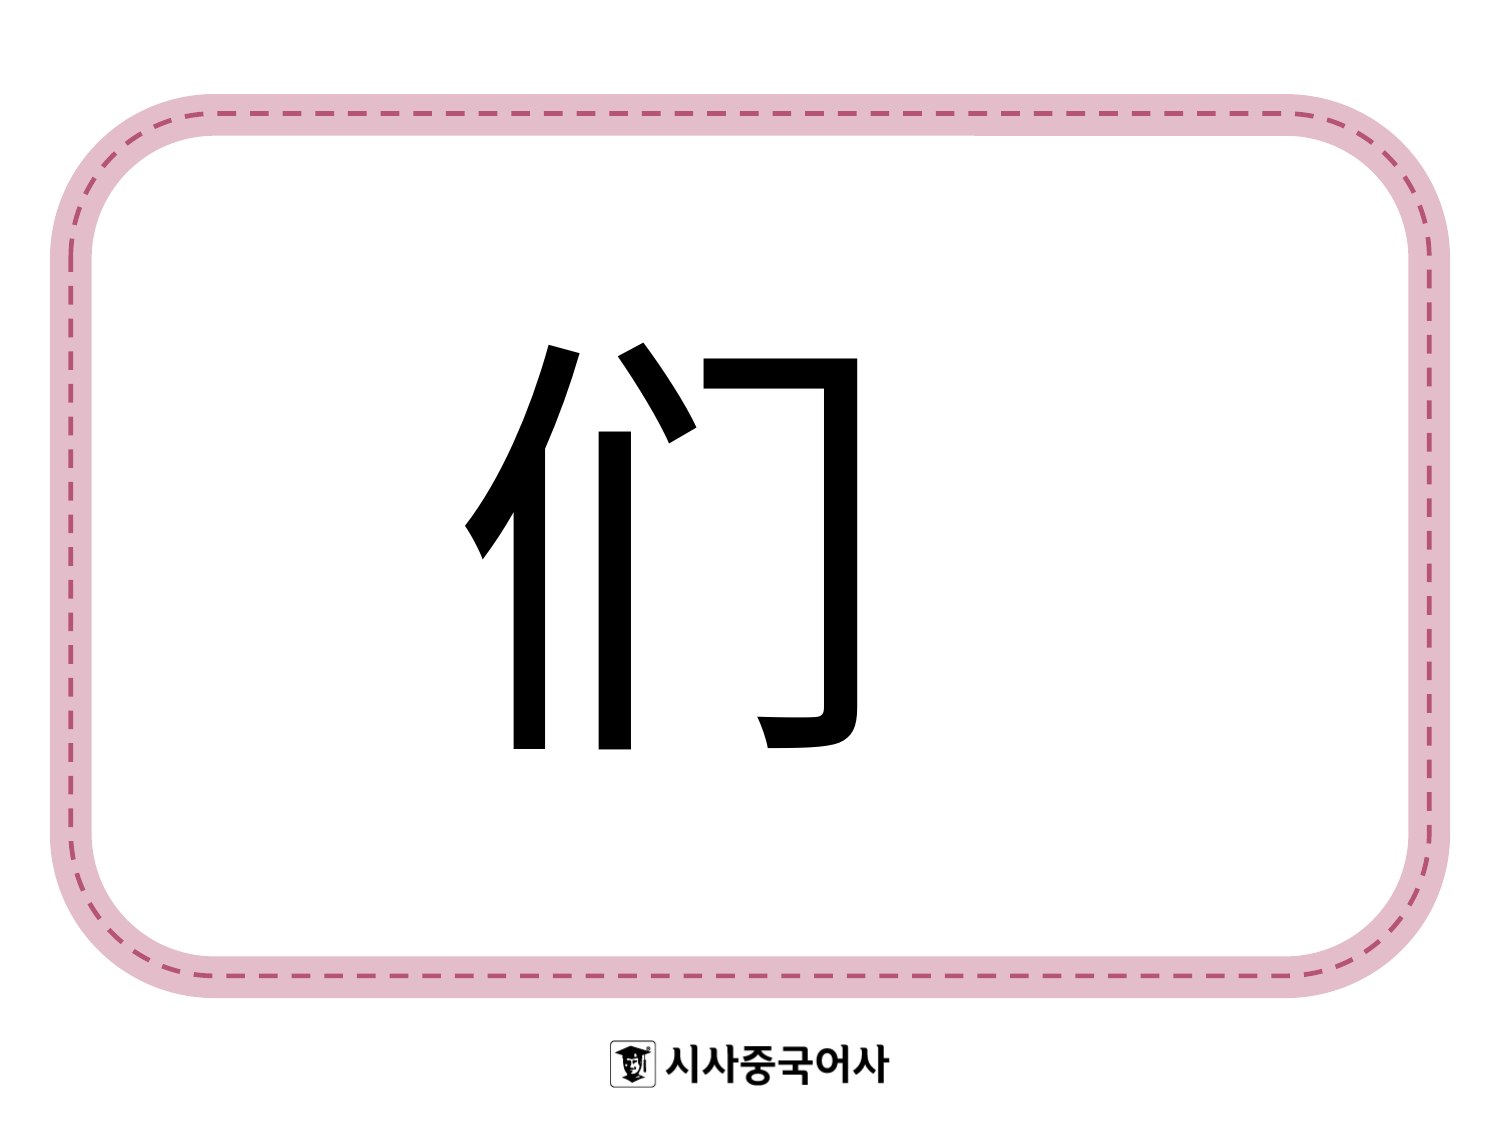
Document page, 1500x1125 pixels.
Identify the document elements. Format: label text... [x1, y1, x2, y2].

text_box 们 [145, 189, 1354, 853]
picture [602, 1034, 898, 1094]
